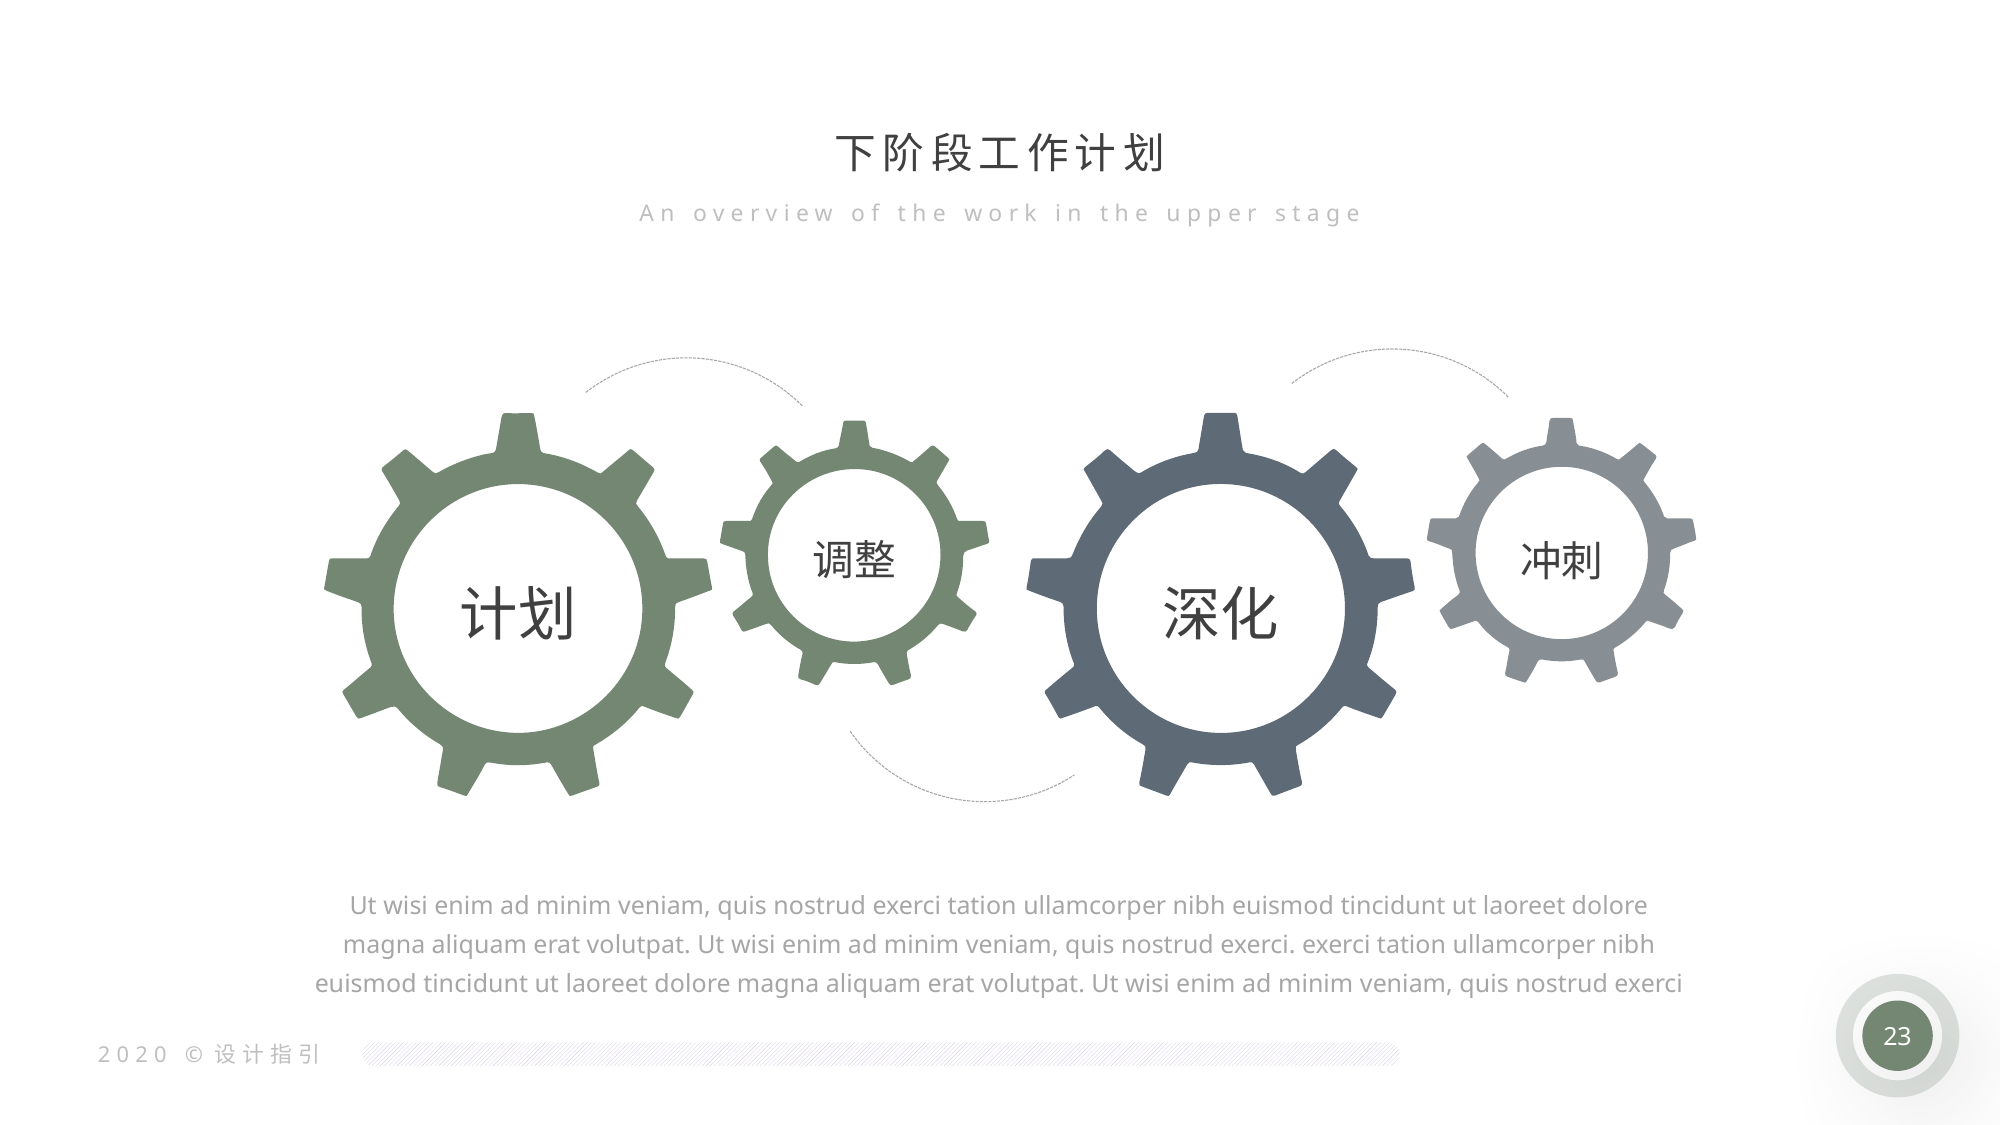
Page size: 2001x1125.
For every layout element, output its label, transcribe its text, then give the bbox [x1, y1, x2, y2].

text_box [1425, 416, 1698, 684]
text_box An overview of the work in the upper stage [624, 183, 1376, 234]
text_box 调整 [797, 526, 912, 591]
text_box 下阶段工作计划 [820, 119, 1180, 183]
text_box [1291, 348, 1509, 513]
text_box [429, 1041, 1401, 1067]
text_box Ut wisi enim ad minim veniam, quis nostrud exerci tation ullamcorper nibh euismod tincidunt ut laoreet dolore magna aliquam erat volutpat. Ut wisi enim ad minim veniam, quis nostrud exerci. exerci tation ullamcorper nibh euismod tincidunt ut laoreet dolore magna aliquam erat volutpat. Ut wisi enim ad minim veniam, quis nostrud exerci [296, 873, 1704, 1005]
text_box 计划 [445, 569, 592, 654]
text_box 2020 ©设计指引 [83, 1032, 429, 1074]
text_box [849, 637, 1075, 803]
text_box [585, 357, 803, 522]
text_box [324, 413, 713, 796]
text_box 冲刺 [1505, 526, 1619, 592]
text_box [718, 419, 991, 687]
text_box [1835, 973, 1960, 1098]
text_box 深化 [1147, 569, 1294, 654]
text_box [1026, 412, 1415, 796]
